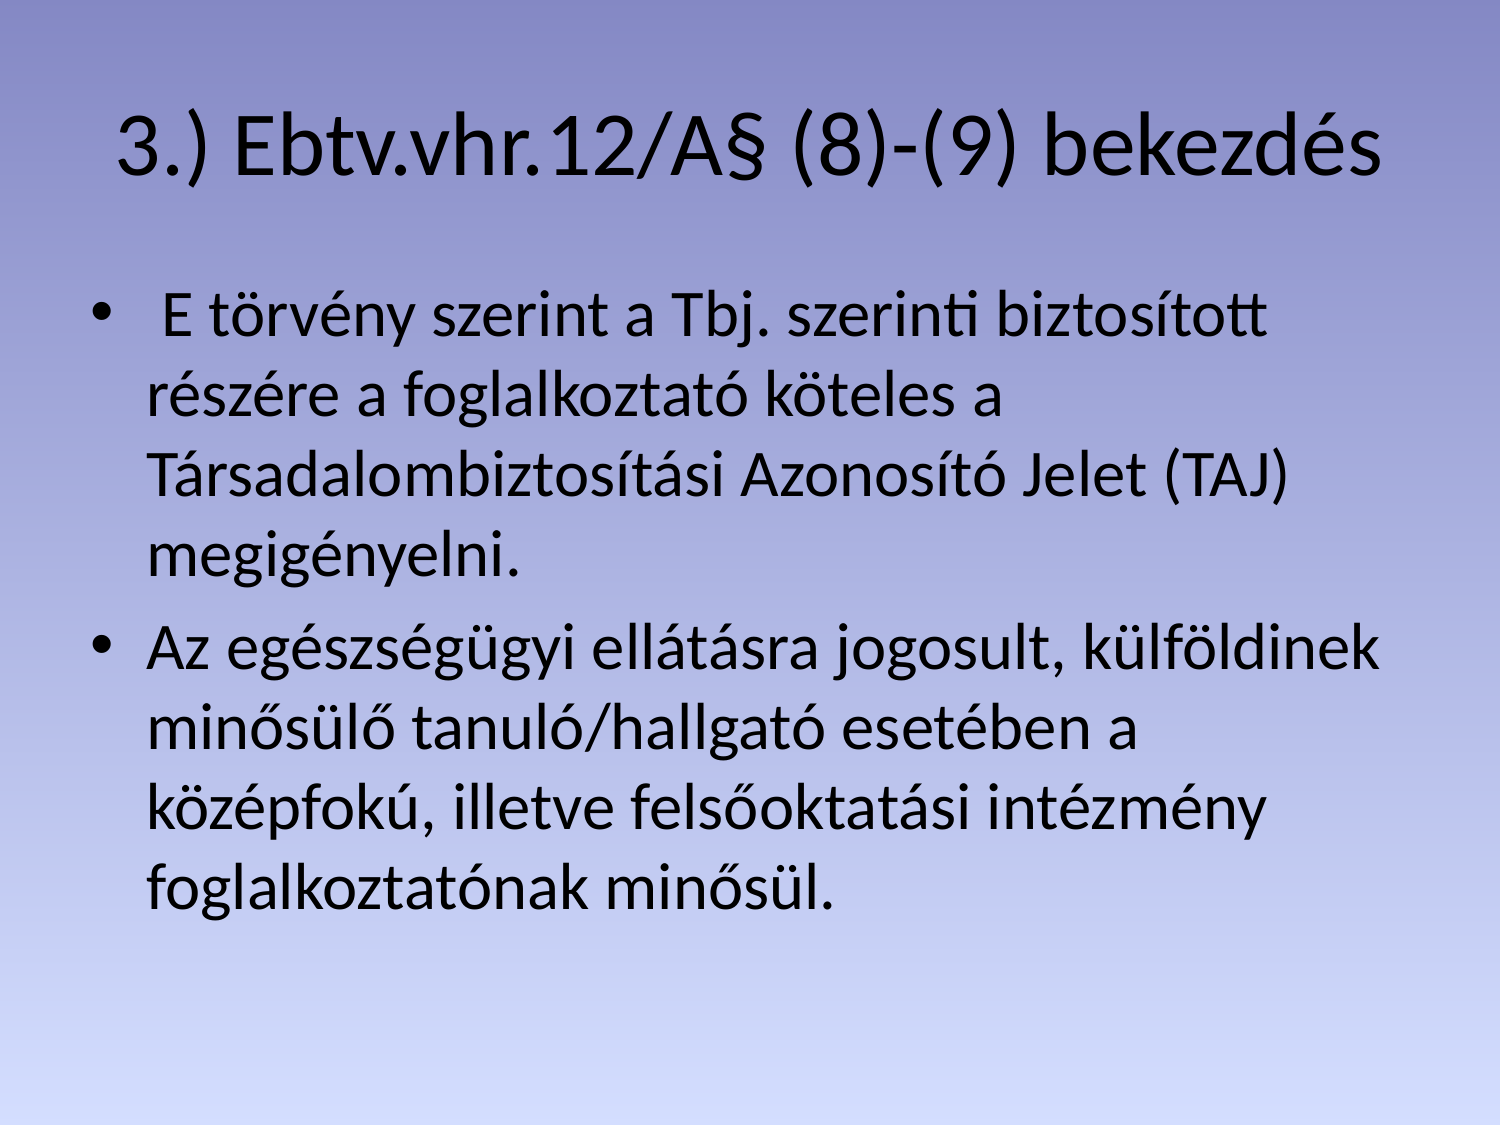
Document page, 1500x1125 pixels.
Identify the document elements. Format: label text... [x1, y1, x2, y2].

title 3.) Ebtv.vhr.12/A§ (8)-(9) bekezdés [74, 44, 1426, 233]
list E törvény szerint a Tbj. szerinti biztosított részére a foglalkoztató köteles a Társadalombiztosítási Azonosító Jelet (TAJ) megigényelni. Az egészségügyi ellátásra jogosult, külföldinek minősülő tanuló/hallgató esetében a középfokú, illetve felsőoktatási intézmény foglalkoztatónak minősül. [74, 262, 1426, 1006]
